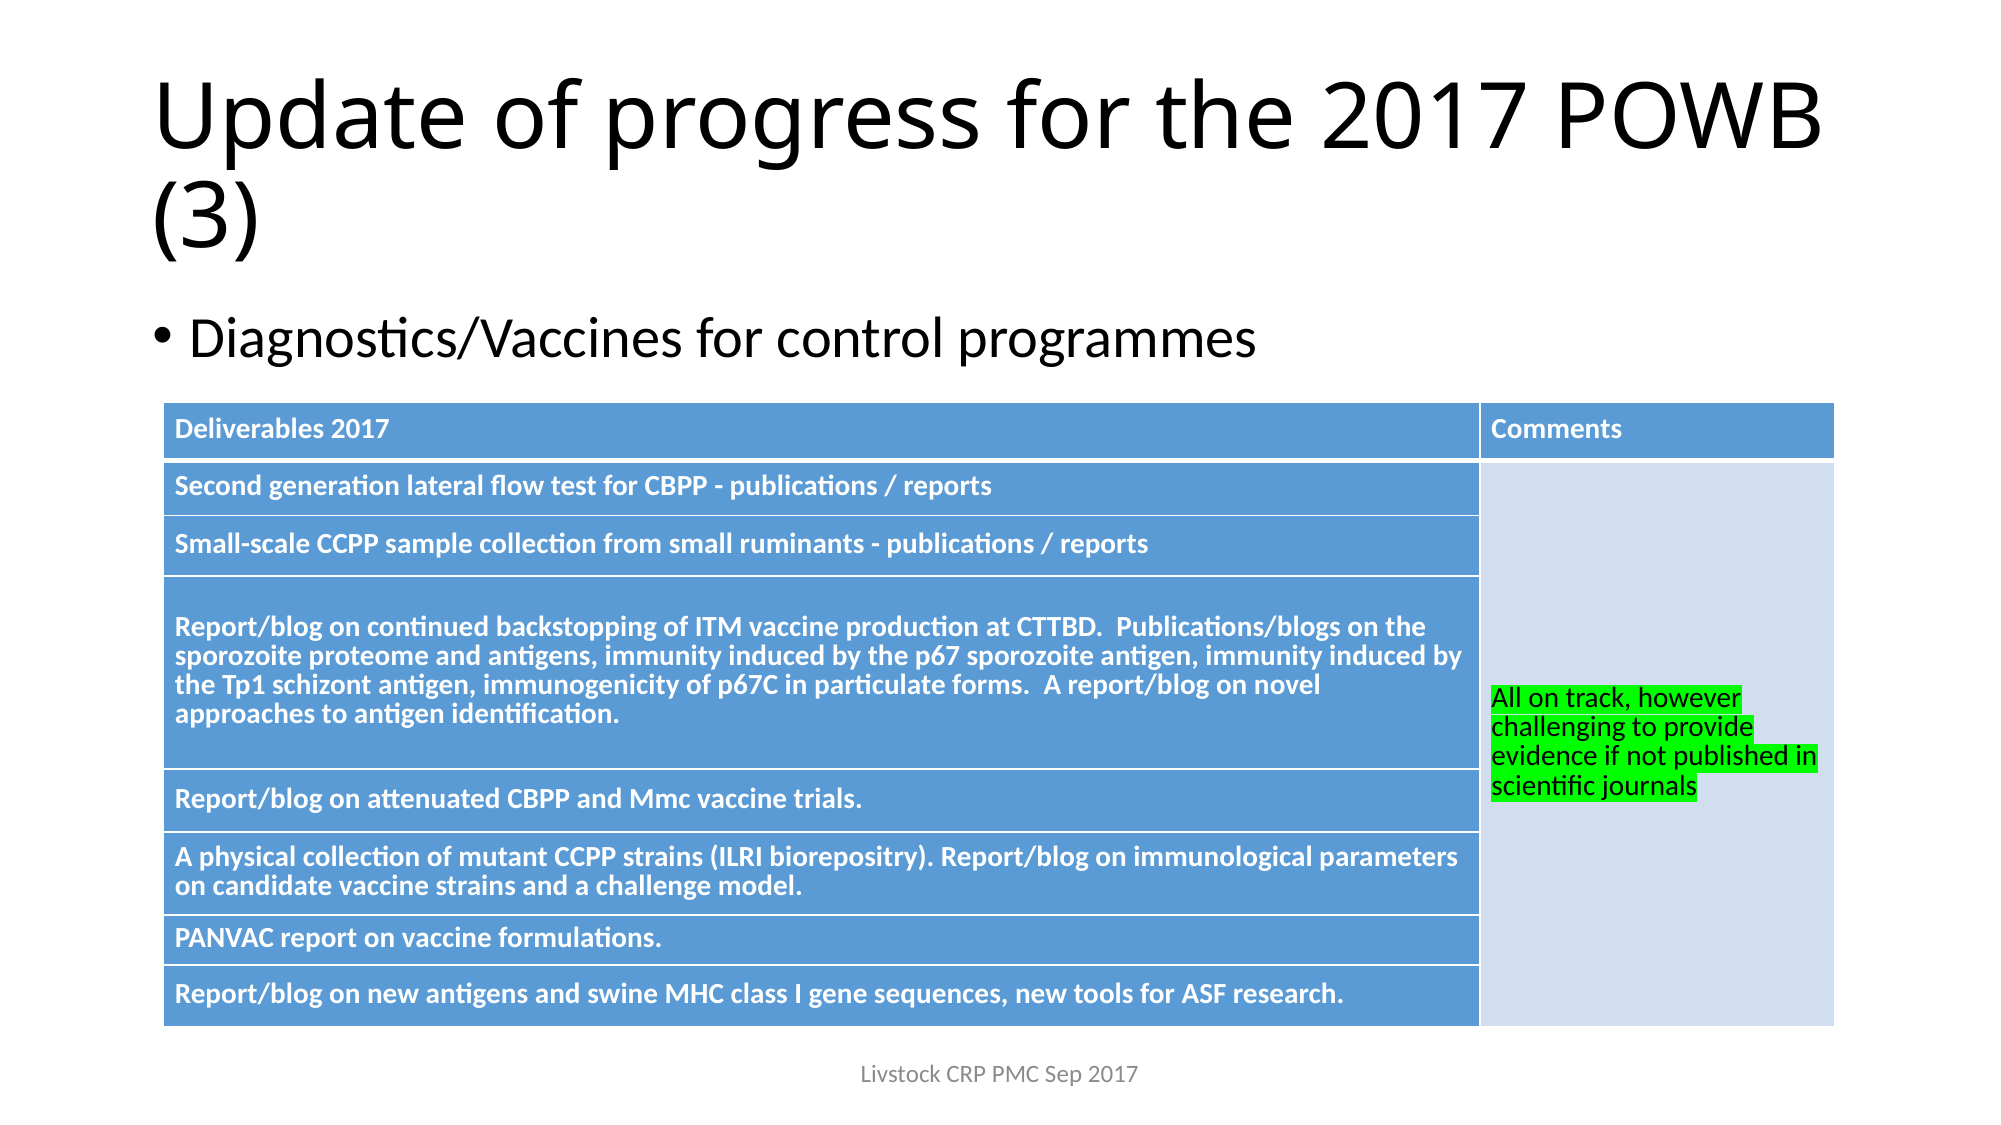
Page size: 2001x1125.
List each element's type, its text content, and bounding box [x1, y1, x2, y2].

table_cell Report/blog on continued backstopping of ITM vaccine production at CTTBD. Publications/blogs on the sporozoite proteome and antigens, immunity induced by the p67 sporozoite antigen, immunity induced by the Tp1 schizont antigen, immunogenicity of p67C in particulate forms. A report/blog on novel approaches to antigen identification. [164, 577, 1479, 768]
table_cell All on track, however challenging to provide evidence if not published in scientific journals [1481, 463, 1834, 1026]
table_cell Second generation lateral flow test for CBPP - publications / reports [164, 463, 1479, 515]
table_cell Report/blog on attenuated CBPP and Mmc vaccine trials. [164, 770, 1479, 831]
footer Livstock CRP PMC Sep 2017 [662, 1042, 1338, 1103]
table_cell Small-scale CCPP sample collection from small ruminants - publications / reports [164, 516, 1479, 575]
title Update of progress for the 2017 POWB (3) [137, 59, 1863, 278]
table_header Comments [1481, 403, 1834, 458]
table_header Deliverables 2017 [164, 403, 1479, 458]
table_cell Report/blog on new antigens and swine MHC class I gene sequences, new tools for ASF research. [164, 966, 1479, 1026]
table_cell PANVAC report on vaccine formulations. [164, 916, 1479, 964]
list Diagnostics/Vaccines for control programmes [137, 299, 1863, 1014]
table_cell A physical collection of mutant CCPP strains (ILRI biorepositry). Report/blog on immunological parameters on candidate vaccine strains and a challenge model. [164, 833, 1479, 914]
